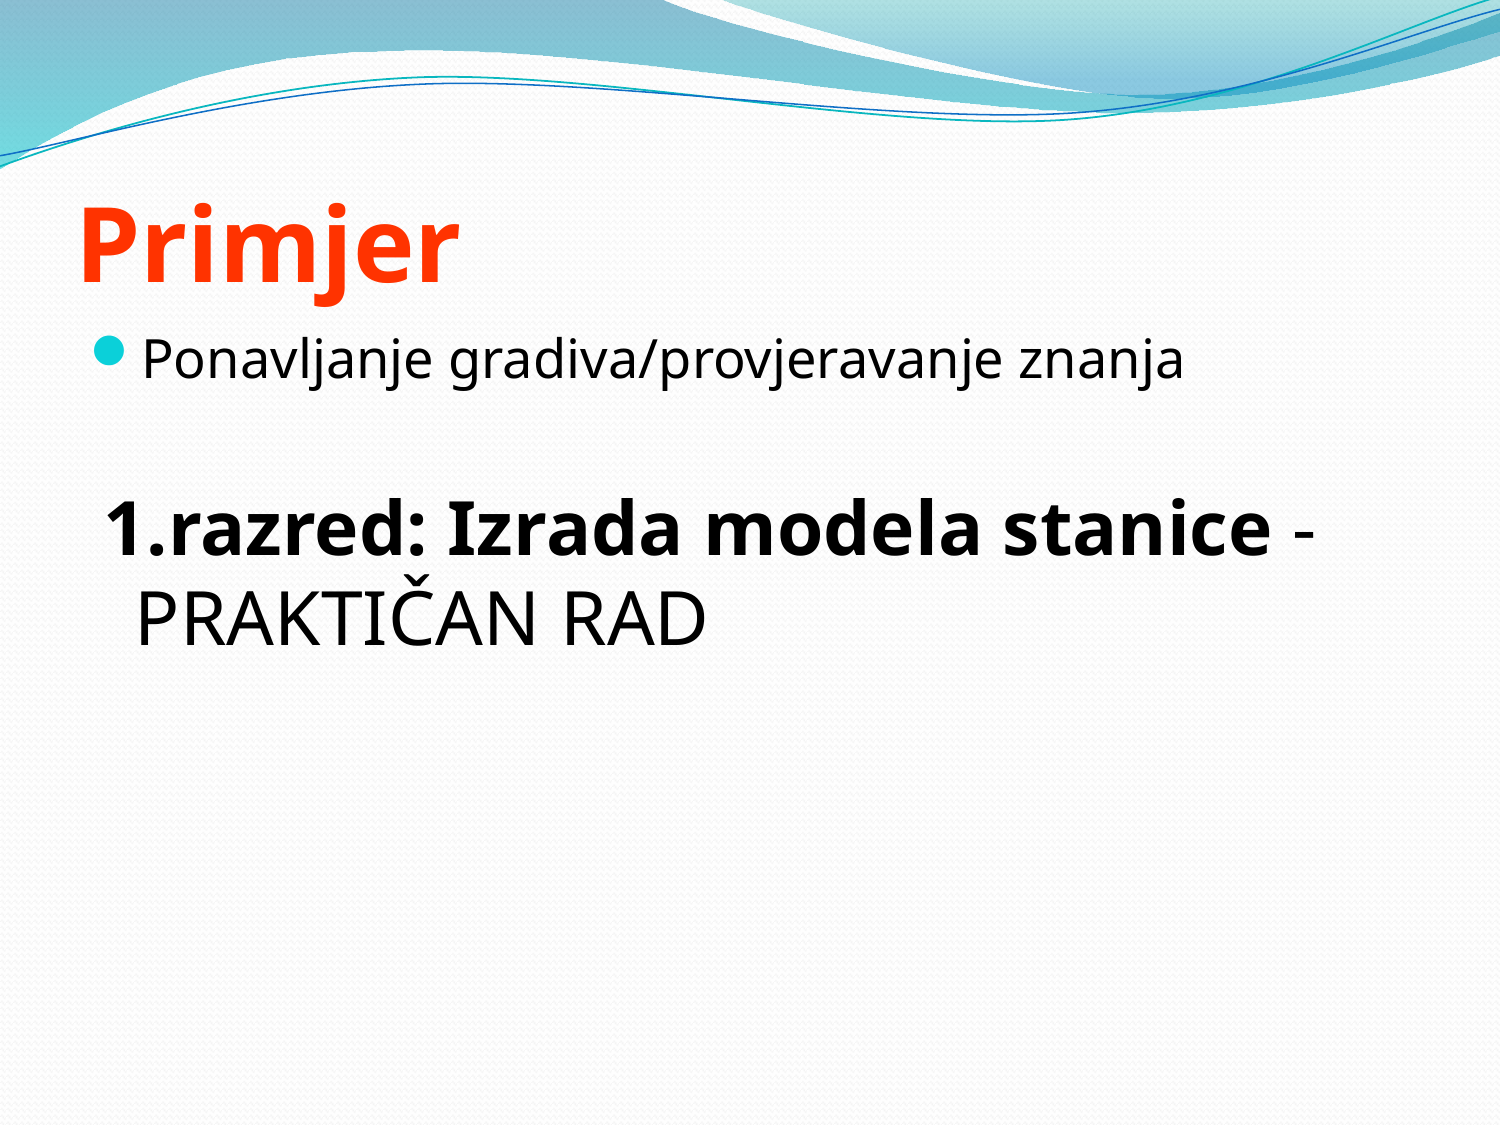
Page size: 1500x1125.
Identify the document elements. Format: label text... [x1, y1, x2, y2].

title Primjer [75, 115, 1425, 303]
list Ponavljanje gradiva/provjeravanje znanja 1.razred: Izrada modela stanice - PRAKTIČAN RAD [75, 317, 1425, 1038]
